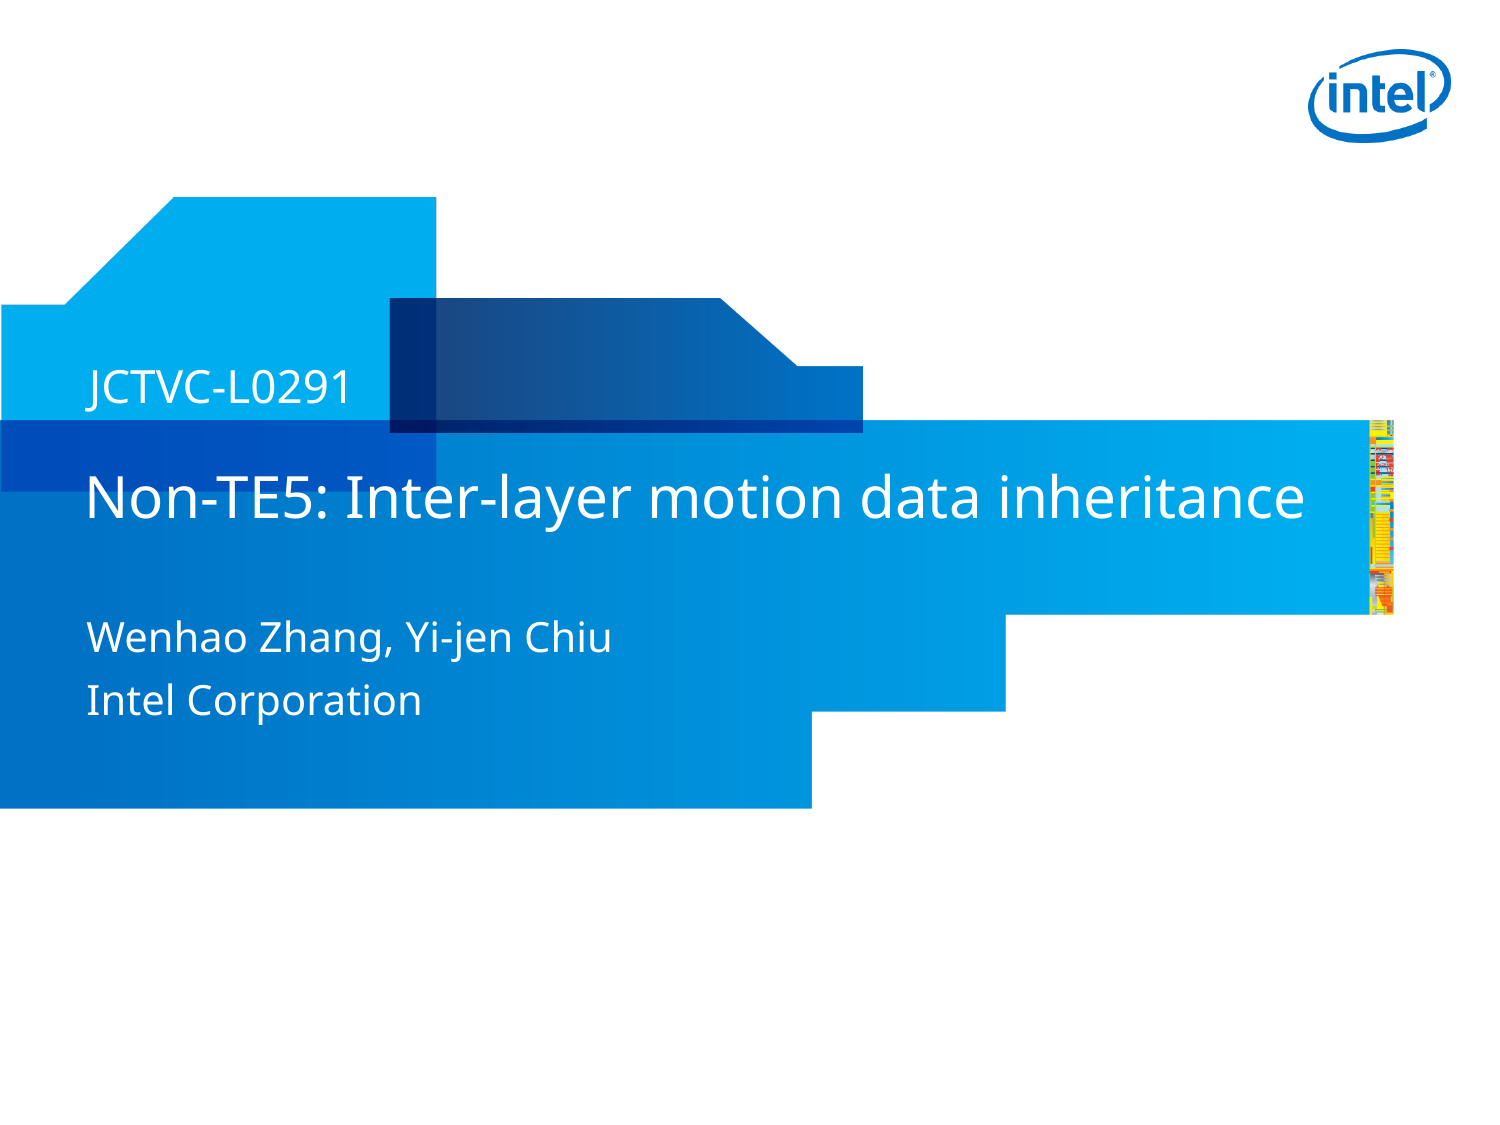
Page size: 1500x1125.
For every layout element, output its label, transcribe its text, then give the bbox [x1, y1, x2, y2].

subtitle Wenhao Zhang, Yi-jen Chiu Intel Corporation [86, 598, 799, 725]
text_box JCTVC-L0291 [73, 350, 388, 420]
picture [0, 197, 1394, 809]
title Non-TE5: Inter-layer motion data inheritance [84, 447, 1325, 544]
picture [1308, 49, 1451, 143]
